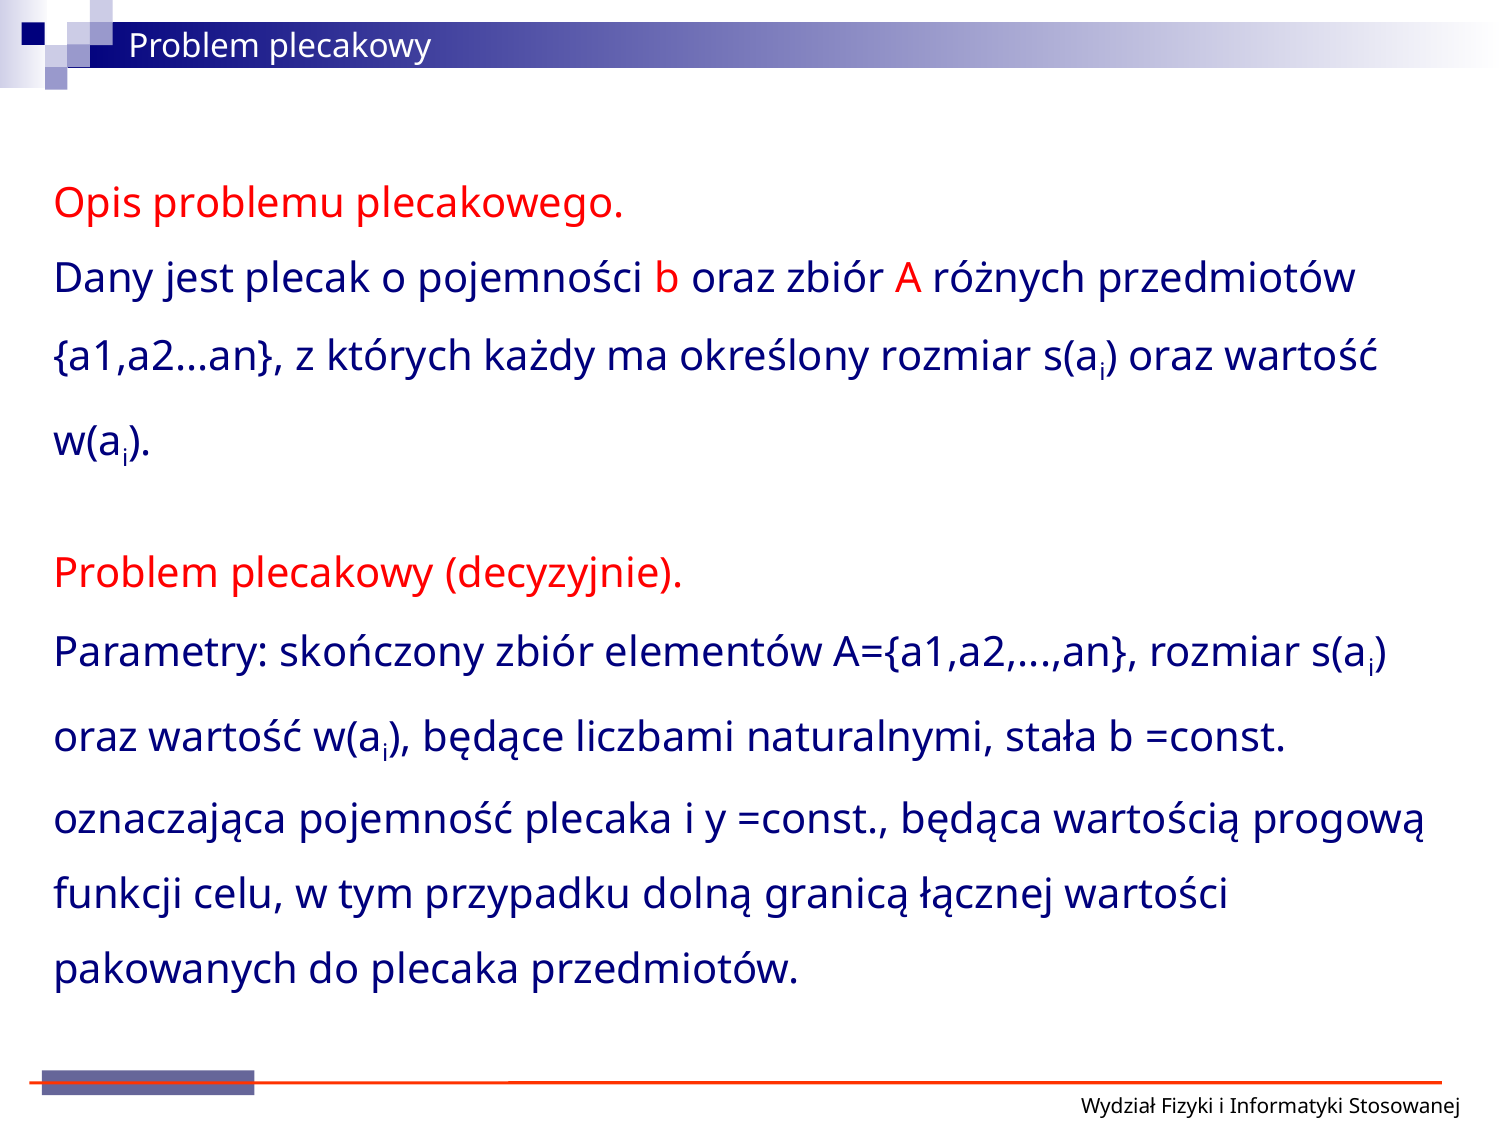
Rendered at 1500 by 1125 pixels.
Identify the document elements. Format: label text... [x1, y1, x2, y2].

text_box Problem plecakowy [113, 16, 749, 71]
text_box Wydział Fizyki i Informatyki Stosowanej [1066, 1084, 1476, 1125]
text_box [29, 1070, 1443, 1096]
text_box Opis problemu plecakowego. Dany jest plecak o pojemności b oraz zbiór A różnych przedmiotów {a1,a2...an}, z których każdy ma określony rozmiar s(ai) oraz wartość w(ai). Problem plecakowy (decyzyjnie). Parametry: skończony zbiór elementów A={a1,a2,...,an}, rozmiar s(ai) oraz wartość w(ai), będące liczbami naturalnymi, stała b =const. oznaczająca pojemność plecaka i y =const., będąca wartością progową funkcji celu, w tym przypadku dolną granicą łącznej wartości pakowanych do plecaka przedmiotów. [38, 143, 1459, 999]
